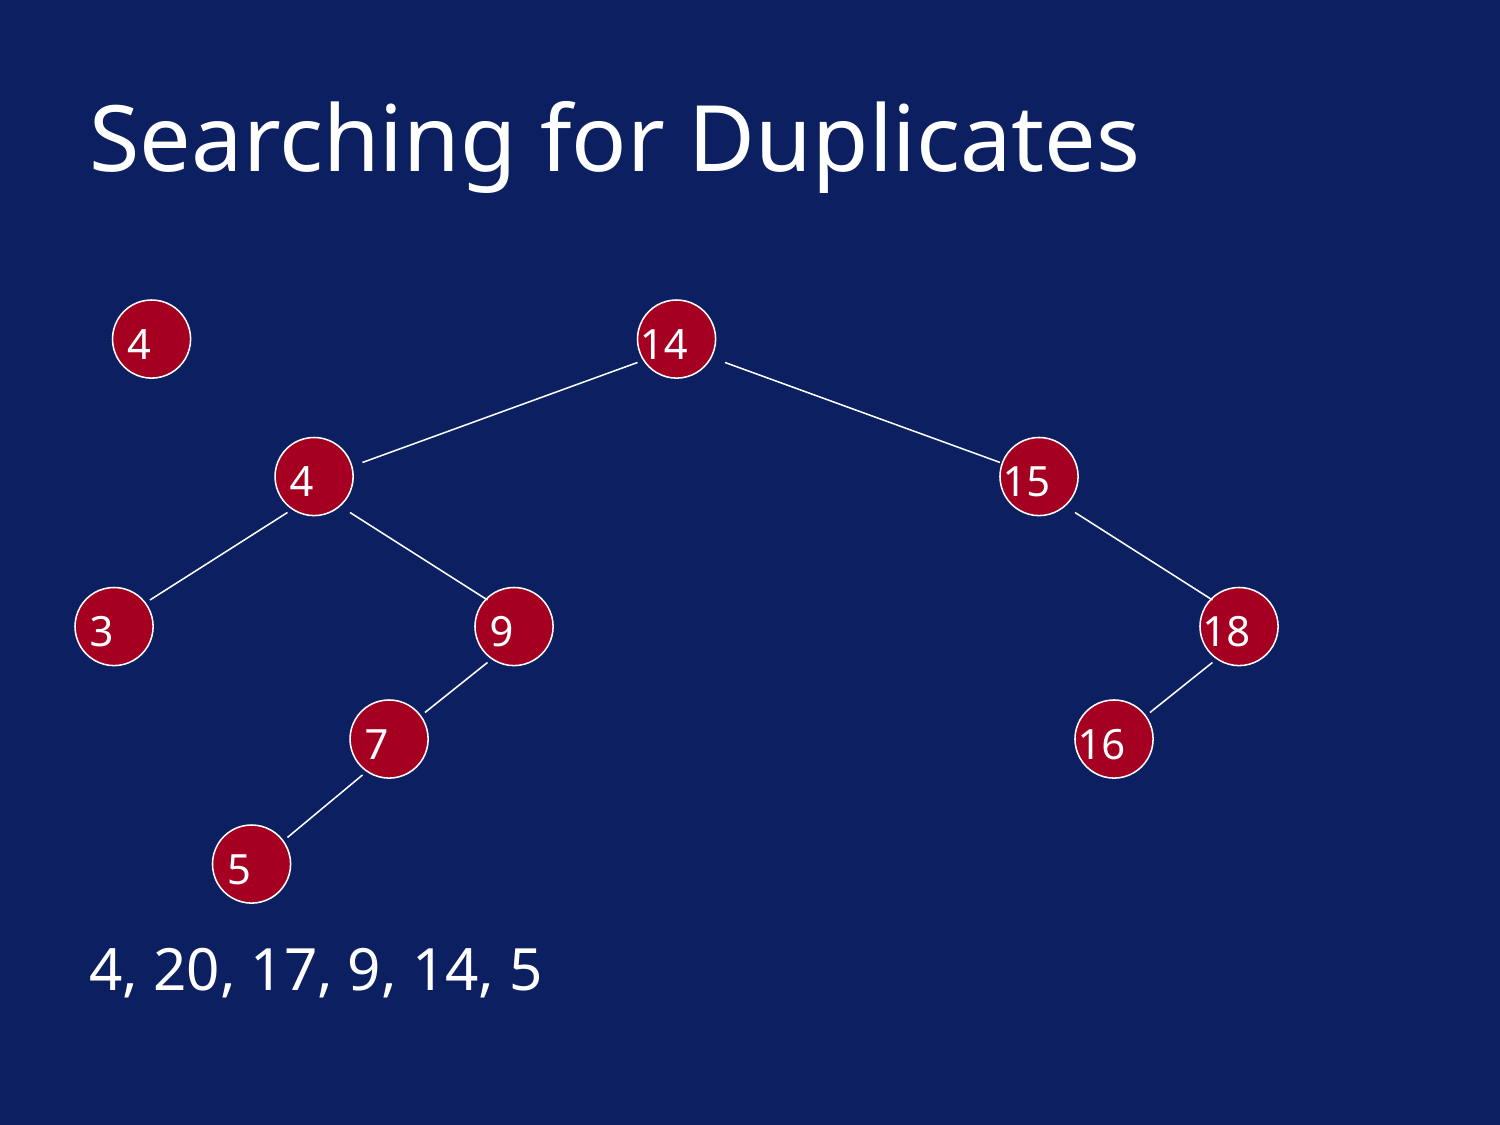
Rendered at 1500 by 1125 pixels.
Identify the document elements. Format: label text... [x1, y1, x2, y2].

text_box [262, 437, 354, 526]
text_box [149, 512, 288, 601]
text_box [287, 774, 363, 838]
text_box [1149, 662, 1213, 713]
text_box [362, 362, 638, 463]
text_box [62, 587, 154, 676]
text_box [337, 699, 429, 789]
list 4, 20, 17, 9, 14, 5 [74, 924, 1425, 1038]
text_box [1062, 699, 1154, 789]
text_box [724, 362, 1001, 463]
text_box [462, 587, 554, 676]
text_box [1187, 587, 1279, 676]
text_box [987, 437, 1079, 526]
title Searching for Duplicates [74, 59, 1425, 210]
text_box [349, 512, 488, 601]
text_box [424, 662, 488, 713]
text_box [199, 824, 291, 914]
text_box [99, 299, 191, 389]
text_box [1074, 512, 1213, 601]
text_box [624, 299, 716, 389]
